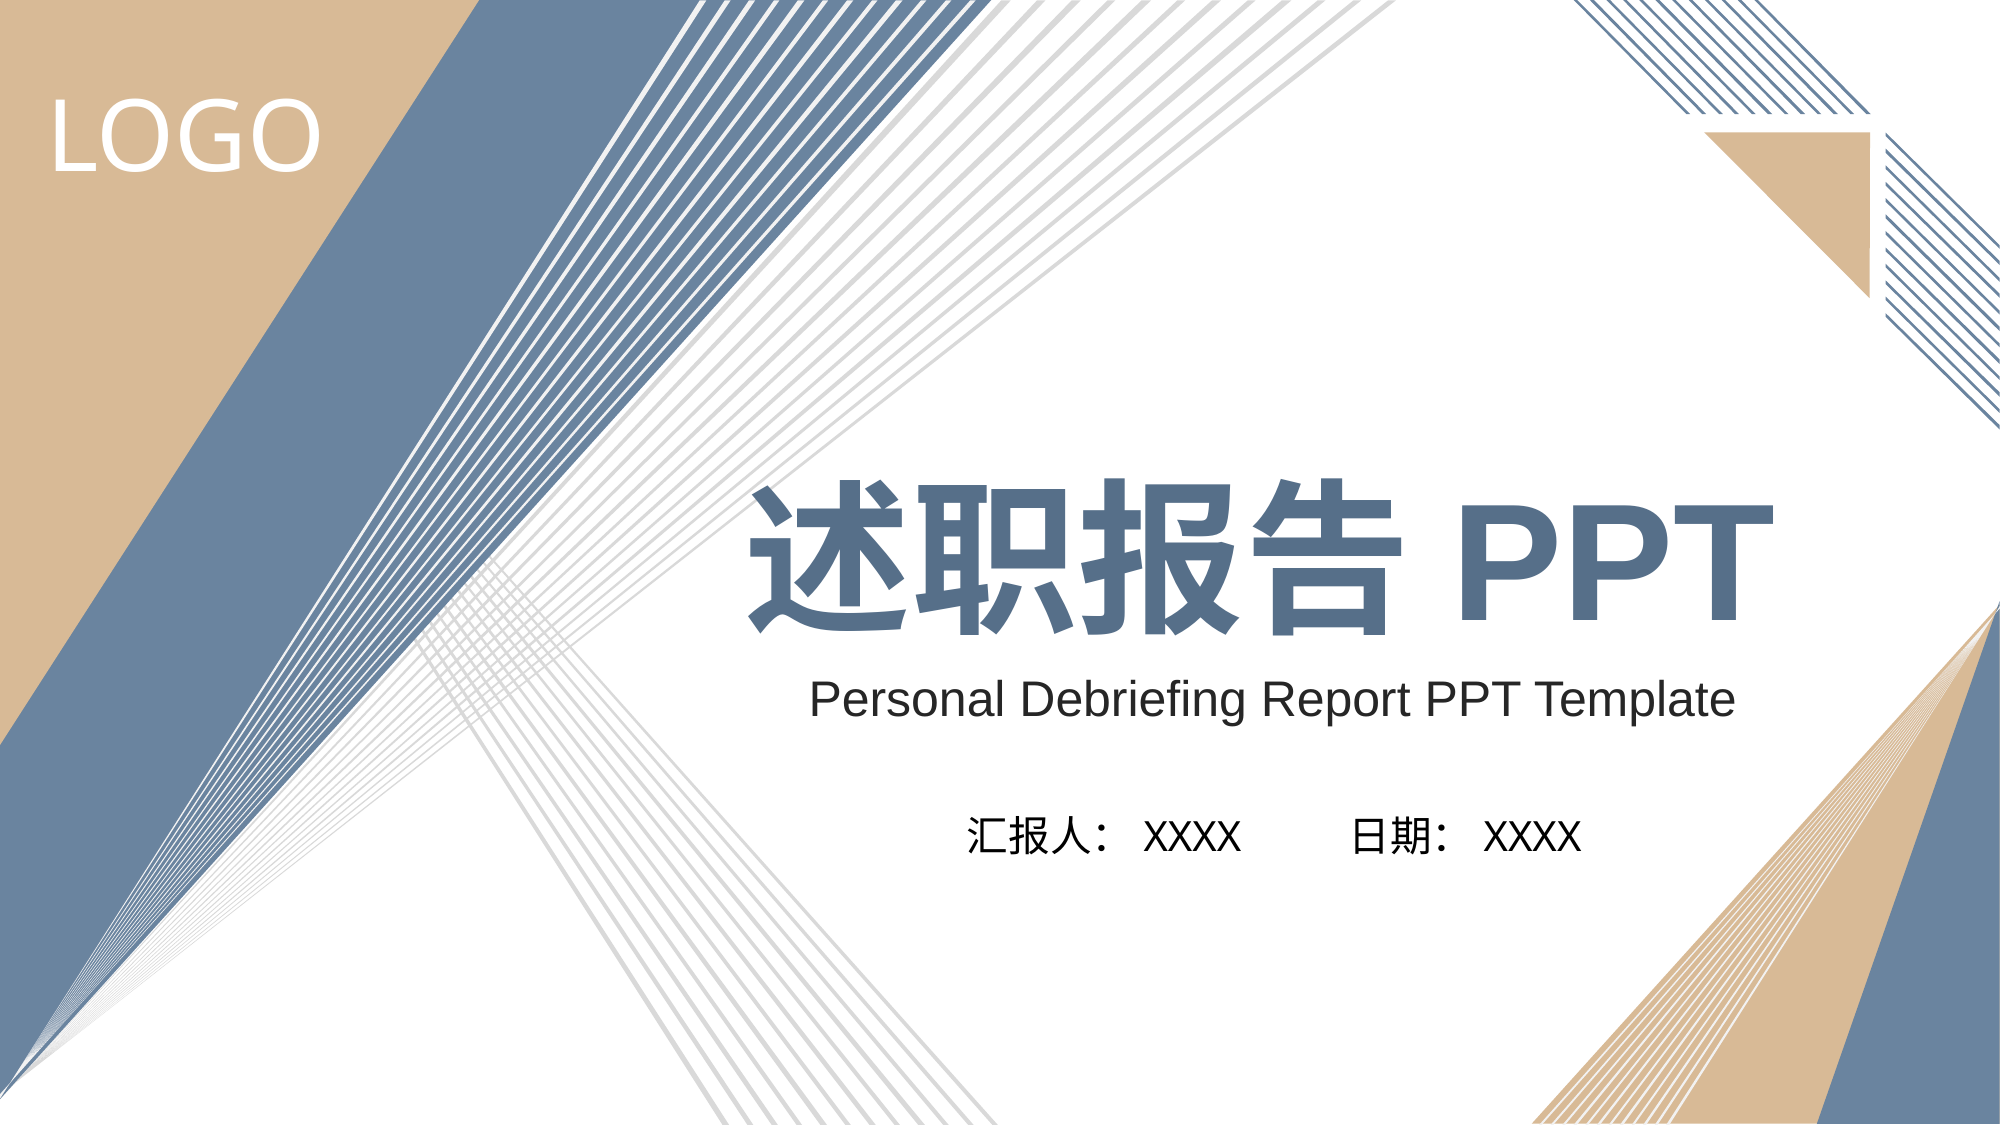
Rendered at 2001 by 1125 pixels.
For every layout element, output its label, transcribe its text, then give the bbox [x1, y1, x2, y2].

text_box [802, 19, 1339, 446]
text_box [481, 630, 488, 638]
text_box [538, 619, 545, 626]
text_box [562, 647, 569, 653]
text_box [467, 711, 475, 719]
text_box [496, 616, 503, 623]
text_box [511, 587, 517, 594]
text_box [468, 613, 475, 620]
text_box [418, 635, 425, 643]
text_box [535, 646, 542, 653]
text_box [461, 621, 468, 628]
text_box [496, 585, 503, 592]
text_box [458, 590, 876, 1125]
text_box [481, 710, 489, 717]
text_box [463, 705, 471, 712]
text_box [523, 632, 530, 639]
text_box [0, 0, 699, 1093]
text_box [448, 603, 455, 610]
text_box [781, 19, 1303, 446]
text_box [454, 629, 460, 636]
text_box [529, 639, 536, 646]
text_box [475, 622, 482, 629]
text_box [521, 646, 528, 653]
text_box [545, 456, 729, 619]
text_box [455, 612, 461, 619]
text_box [570, 520, 729, 647]
text_box [491, 660, 497, 667]
text_box [554, 653, 561, 659]
text_box [496, 631, 502, 638]
text_box [760, 19, 1270, 446]
text_box [485, 653, 492, 660]
text_box [515, 639, 522, 646]
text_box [1531, 600, 2000, 1125]
text_box [468, 668, 475, 676]
text_box [481, 567, 487, 574]
text_box [476, 590, 482, 597]
text_box [441, 610, 447, 618]
text_box [483, 562, 974, 1125]
text_box [513, 653, 520, 660]
text_box [490, 592, 496, 599]
text_box [486, 675, 494, 682]
text_box [444, 605, 828, 1125]
text_box [487, 560, 494, 567]
text_box LOGO [22, 64, 349, 199]
text_box [480, 645, 486, 653]
text_box 汇报人：XXXX 日期：XXXX [951, 802, 1531, 868]
text_box [473, 697, 480, 704]
text_box [468, 690, 476, 698]
text_box [426, 626, 433, 634]
text_box [541, 653, 547, 660]
text_box [504, 594, 510, 601]
text_box [565, 505, 729, 640]
text_box [509, 631, 516, 638]
text_box Personal Debriefing Report PPT Template [793, 659, 1531, 734]
text_box [503, 624, 510, 630]
text_box [482, 689, 490, 696]
text_box [455, 595, 462, 603]
text_box [2, 0, 992, 1097]
text_box [532, 660, 539, 666]
text_box [471, 653, 478, 660]
text_box [526, 653, 533, 660]
text_box [506, 681, 513, 688]
text_box [451, 598, 851, 1125]
text_box [471, 576, 925, 1125]
text_box [477, 704, 485, 711]
text_box [471, 717, 479, 725]
text_box [493, 646, 500, 653]
text_box [475, 574, 481, 581]
text_box [517, 625, 524, 631]
text_box [519, 680, 527, 687]
text_box [464, 583, 900, 1125]
text_box [509, 19, 1063, 579]
text_box [539, 19, 1201, 611]
text_box [501, 695, 508, 702]
text_box [822, 19, 1373, 446]
text_box [496, 667, 503, 675]
text_box [487, 696, 494, 703]
text_box [493, 19, 994, 561]
text_box [462, 605, 469, 612]
text_box [432, 636, 439, 643]
text_box [489, 556, 998, 1125]
text_box [483, 599, 489, 606]
text_box [545, 626, 551, 633]
text_box [532, 19, 1166, 603]
text_box [0, 0, 481, 747]
text_box [517, 19, 1097, 588]
text_box [509, 667, 517, 674]
text_box [474, 637, 481, 645]
text_box [433, 618, 440, 626]
text_box [976, 0, 1573, 19]
text_box [501, 639, 508, 646]
text_box [429, 622, 778, 1125]
text_box [473, 675, 480, 683]
text_box [465, 645, 472, 653]
text_box [504, 660, 511, 667]
text_box [511, 602, 517, 609]
text_box [491, 682, 499, 689]
text_box [489, 622, 496, 630]
text_box [460, 637, 466, 644]
text_box [422, 630, 754, 1125]
text_box [510, 687, 518, 694]
text_box [502, 19, 1028, 570]
text_box [482, 668, 489, 675]
text_box [524, 618, 531, 625]
text_box [468, 581, 474, 588]
text_box [504, 609, 510, 616]
text_box [487, 638, 494, 645]
text_box [476, 660, 484, 668]
text_box [499, 653, 506, 660]
text_box [491, 702, 499, 709]
text_box [537, 632, 544, 639]
text_box [507, 646, 514, 653]
text_box [469, 597, 475, 604]
text_box [477, 569, 949, 1125]
text_box [740, 19, 1235, 446]
text_box [537, 667, 544, 673]
text_box [478, 682, 485, 690]
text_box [1571, 1, 2000, 428]
text_box 述职报告PPT [729, 446, 1791, 662]
text_box [483, 583, 489, 590]
text_box [447, 620, 454, 628]
text_box [501, 675, 508, 681]
text_box [532, 611, 538, 618]
text_box [518, 610, 524, 617]
text_box [518, 660, 525, 666]
text_box [528, 673, 536, 680]
text_box [476, 606, 483, 613]
text_box [463, 661, 470, 668]
text_box [496, 689, 503, 695]
text_box [489, 576, 495, 583]
text_box [558, 489, 729, 633]
text_box [531, 625, 537, 632]
text_box [514, 674, 522, 681]
text_box [468, 629, 474, 636]
text_box [440, 627, 447, 635]
text_box [525, 19, 1132, 596]
text_box [446, 636, 453, 644]
text_box [557, 640, 564, 646]
text_box [552, 472, 729, 626]
text_box [437, 613, 803, 1125]
text_box [11, 643, 468, 1088]
text_box [0, 0, 976, 1099]
text_box [518, 595, 525, 602]
text_box [414, 638, 730, 1125]
text_box [462, 587, 468, 595]
